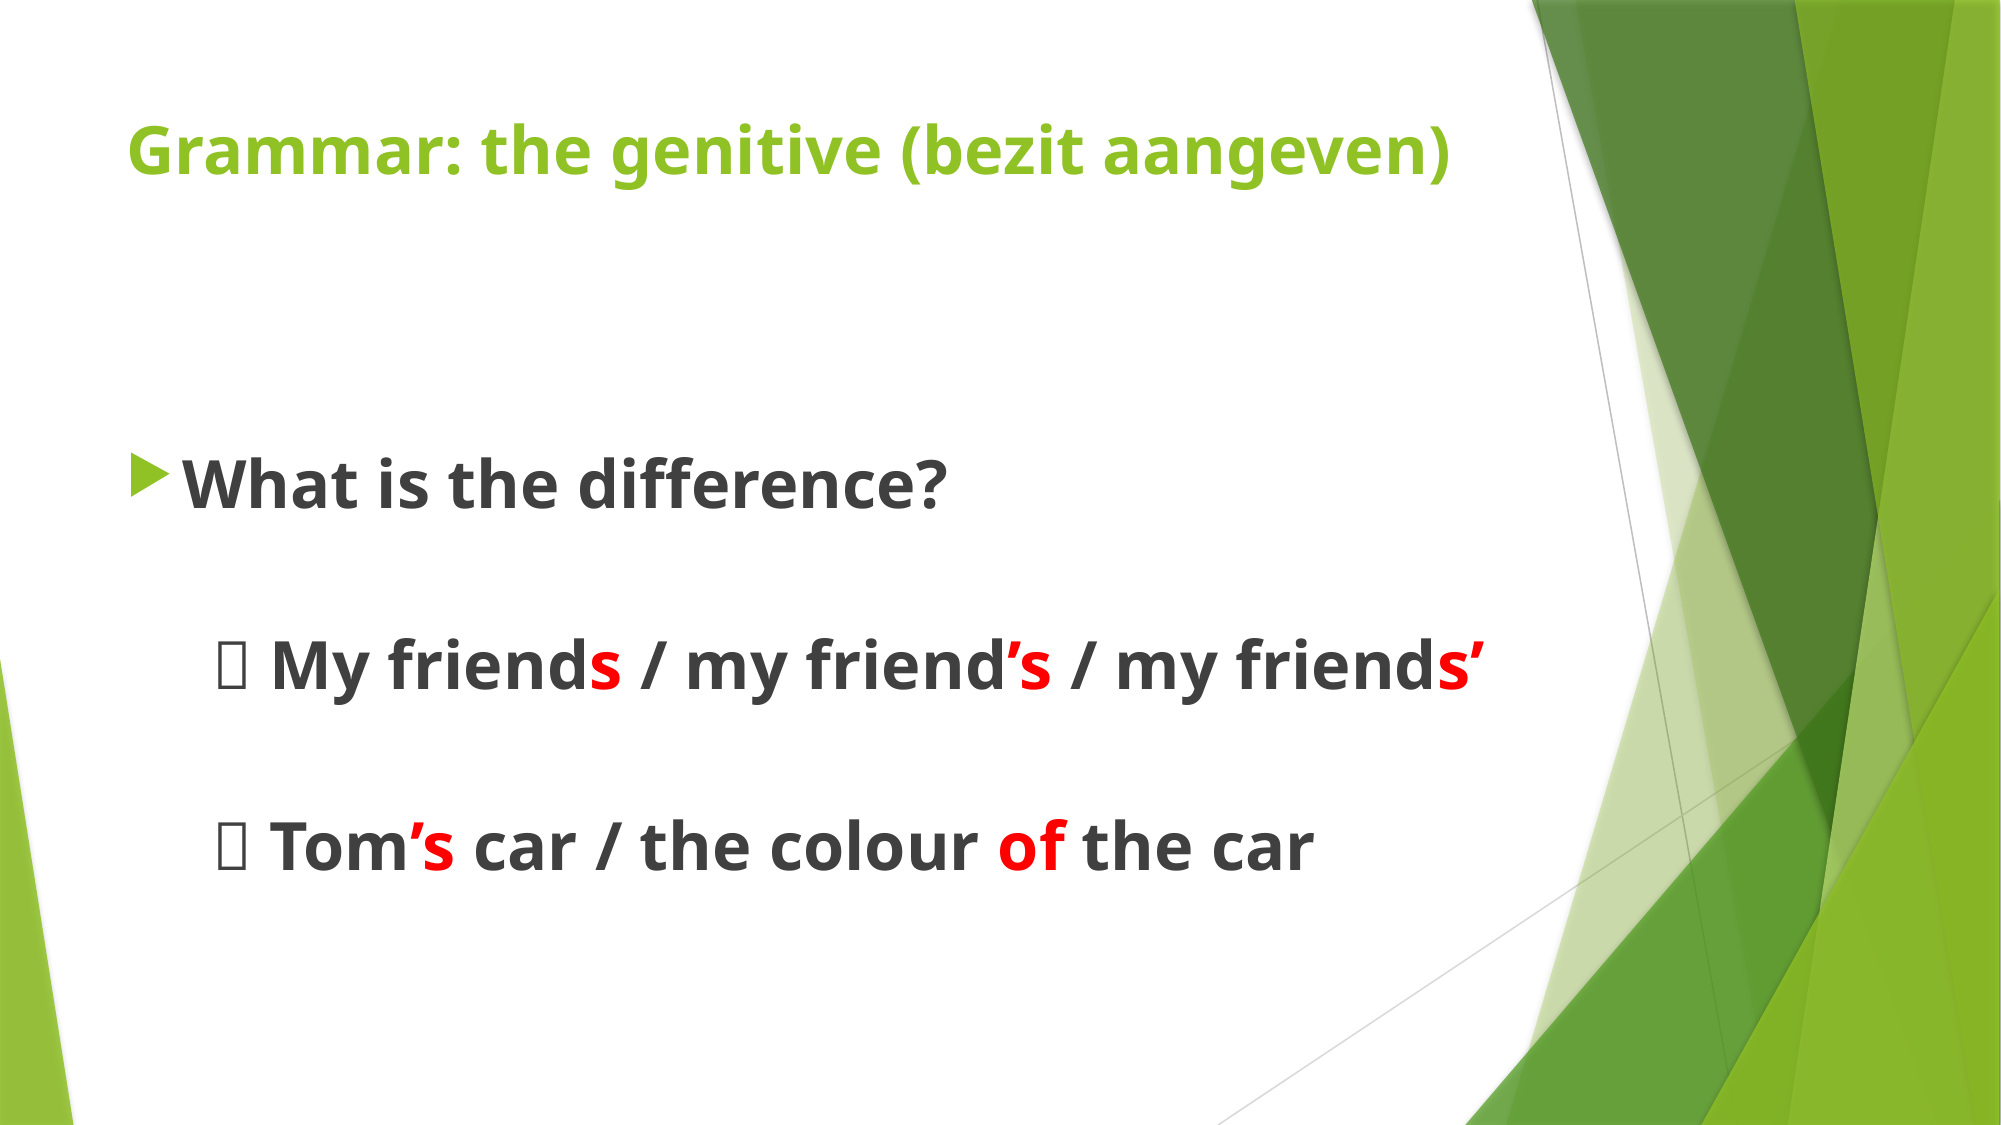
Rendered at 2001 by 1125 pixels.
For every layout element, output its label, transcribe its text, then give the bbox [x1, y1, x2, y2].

title Grammar: the genitive (bezit aangeven) [111, 99, 1522, 259]
list What is the difference?  My friends / my friend’s / my friends’  Tom’s car / the colour of the car [111, 354, 1522, 992]
